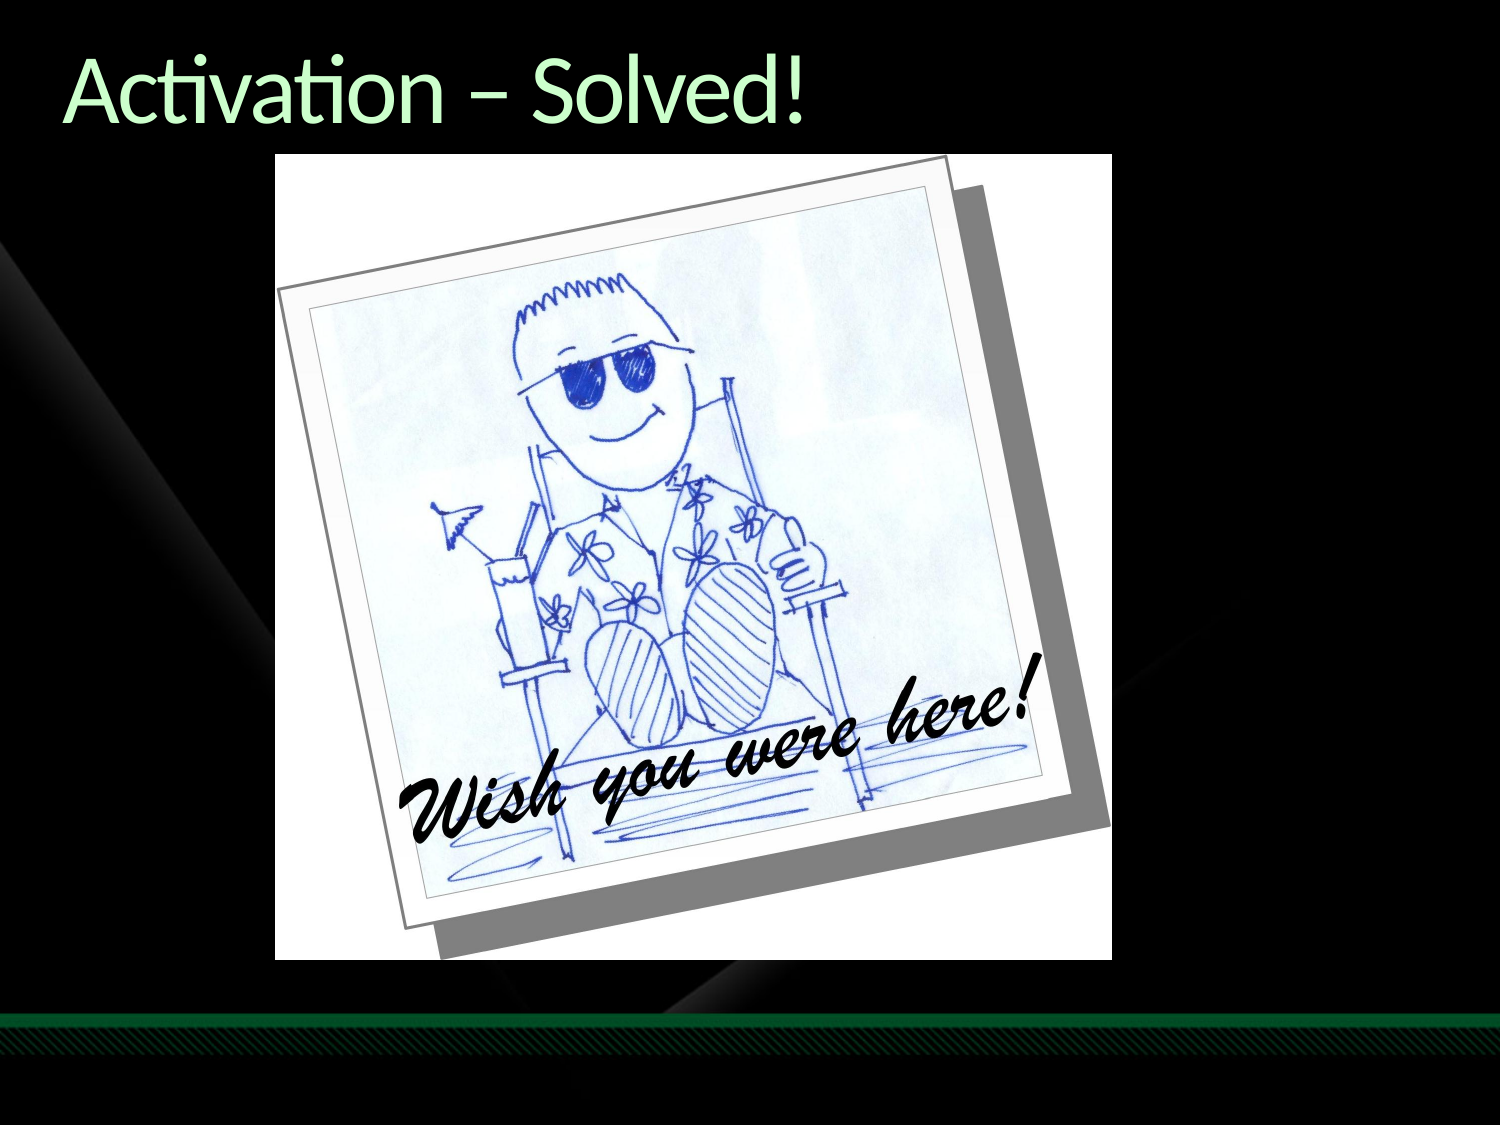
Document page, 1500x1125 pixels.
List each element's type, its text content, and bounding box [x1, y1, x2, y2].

picture [0, 0, 1500, 1125]
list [275, 154, 1112, 960]
title Activation – Solved! [62, 37, 1438, 147]
